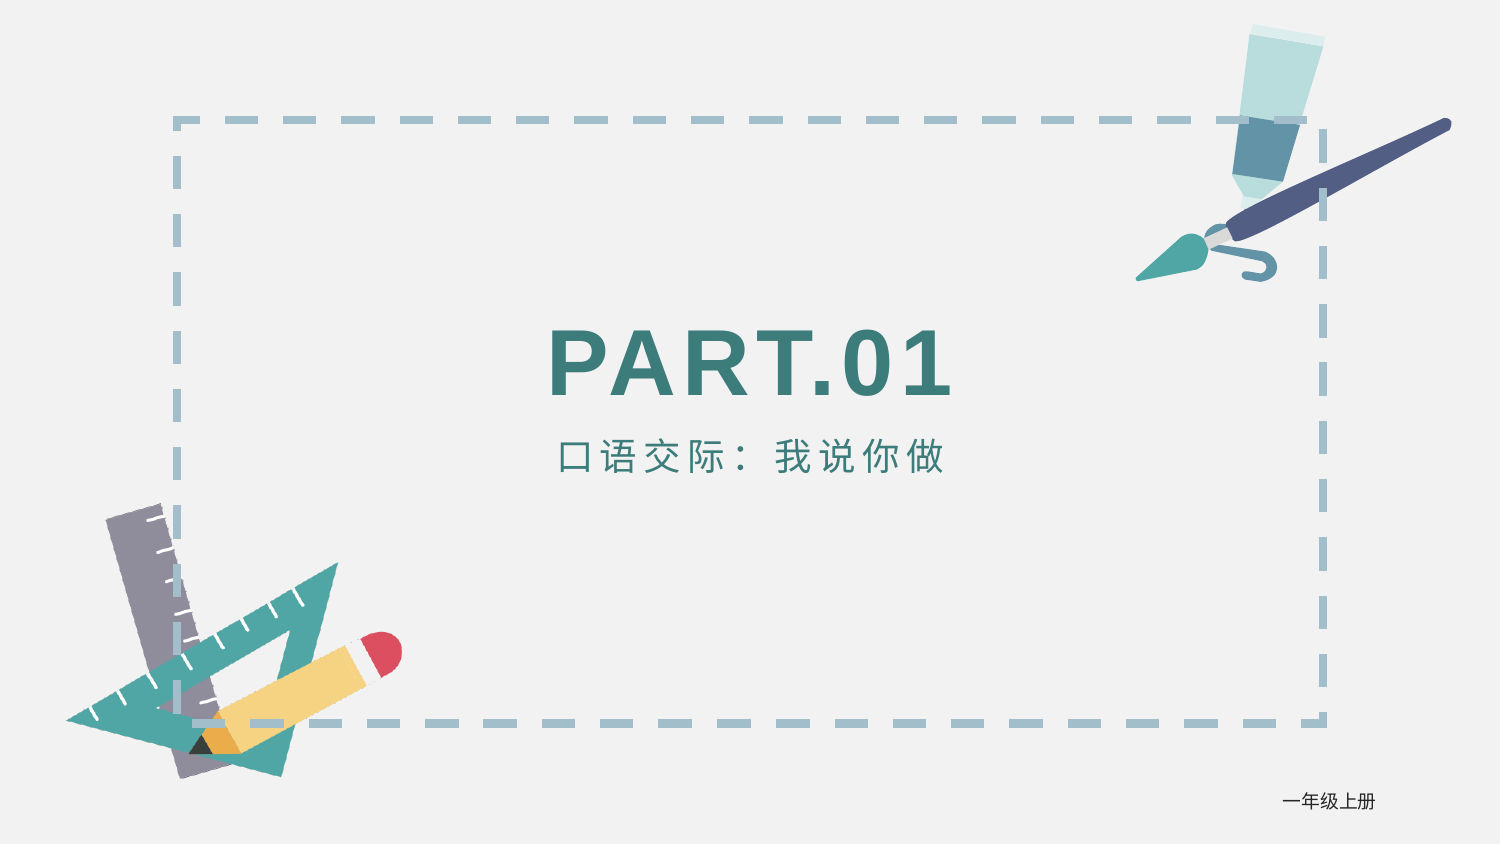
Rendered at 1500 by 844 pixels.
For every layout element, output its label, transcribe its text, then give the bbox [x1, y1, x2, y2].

text_box 口语交际：我说你做 [358, 432, 1142, 557]
list 一年级上册 [1059, 781, 1392, 821]
text_box PART.01 [358, 286, 1142, 430]
picture [65, 503, 402, 779]
